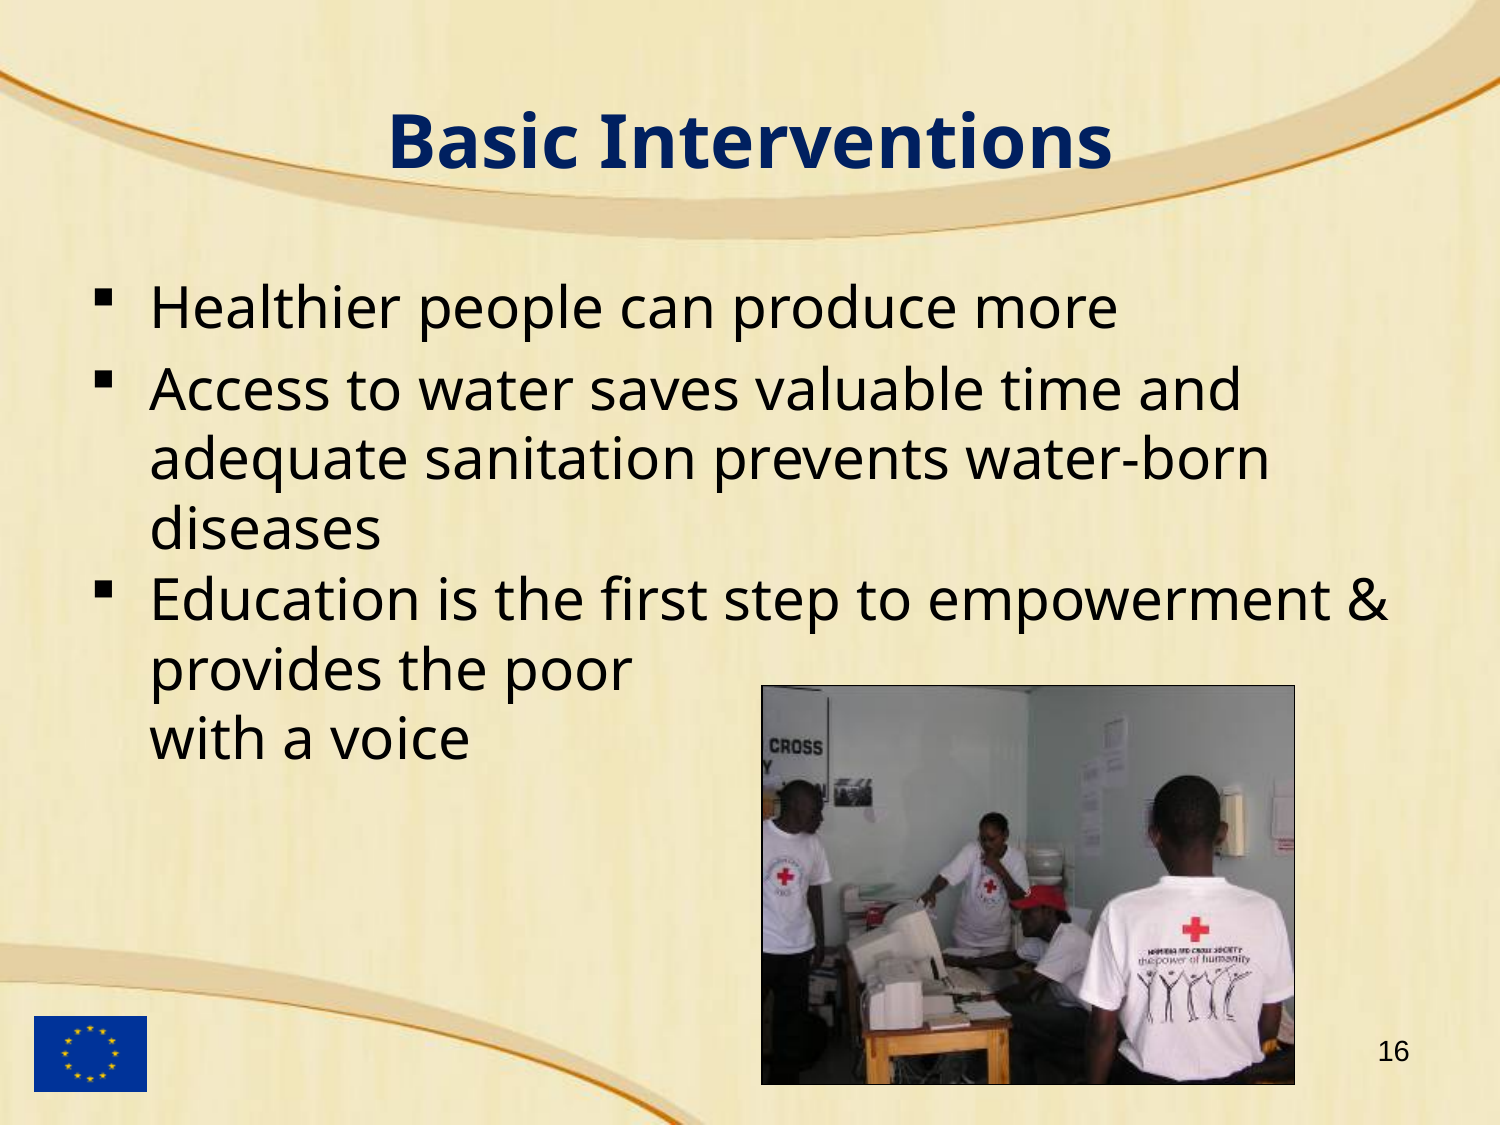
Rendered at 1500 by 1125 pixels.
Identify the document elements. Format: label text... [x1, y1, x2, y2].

slide_number 16 [1074, 1024, 1426, 1103]
list Healthier people can produce more Access to water saves valuable time and adequate sanitation prevents water-born diseases Education is the first step to empowerment & provides the poor with a voice [74, 262, 1426, 1006]
title Basic Interventions [74, 44, 1426, 233]
picture [0, 0, 1500, 1125]
